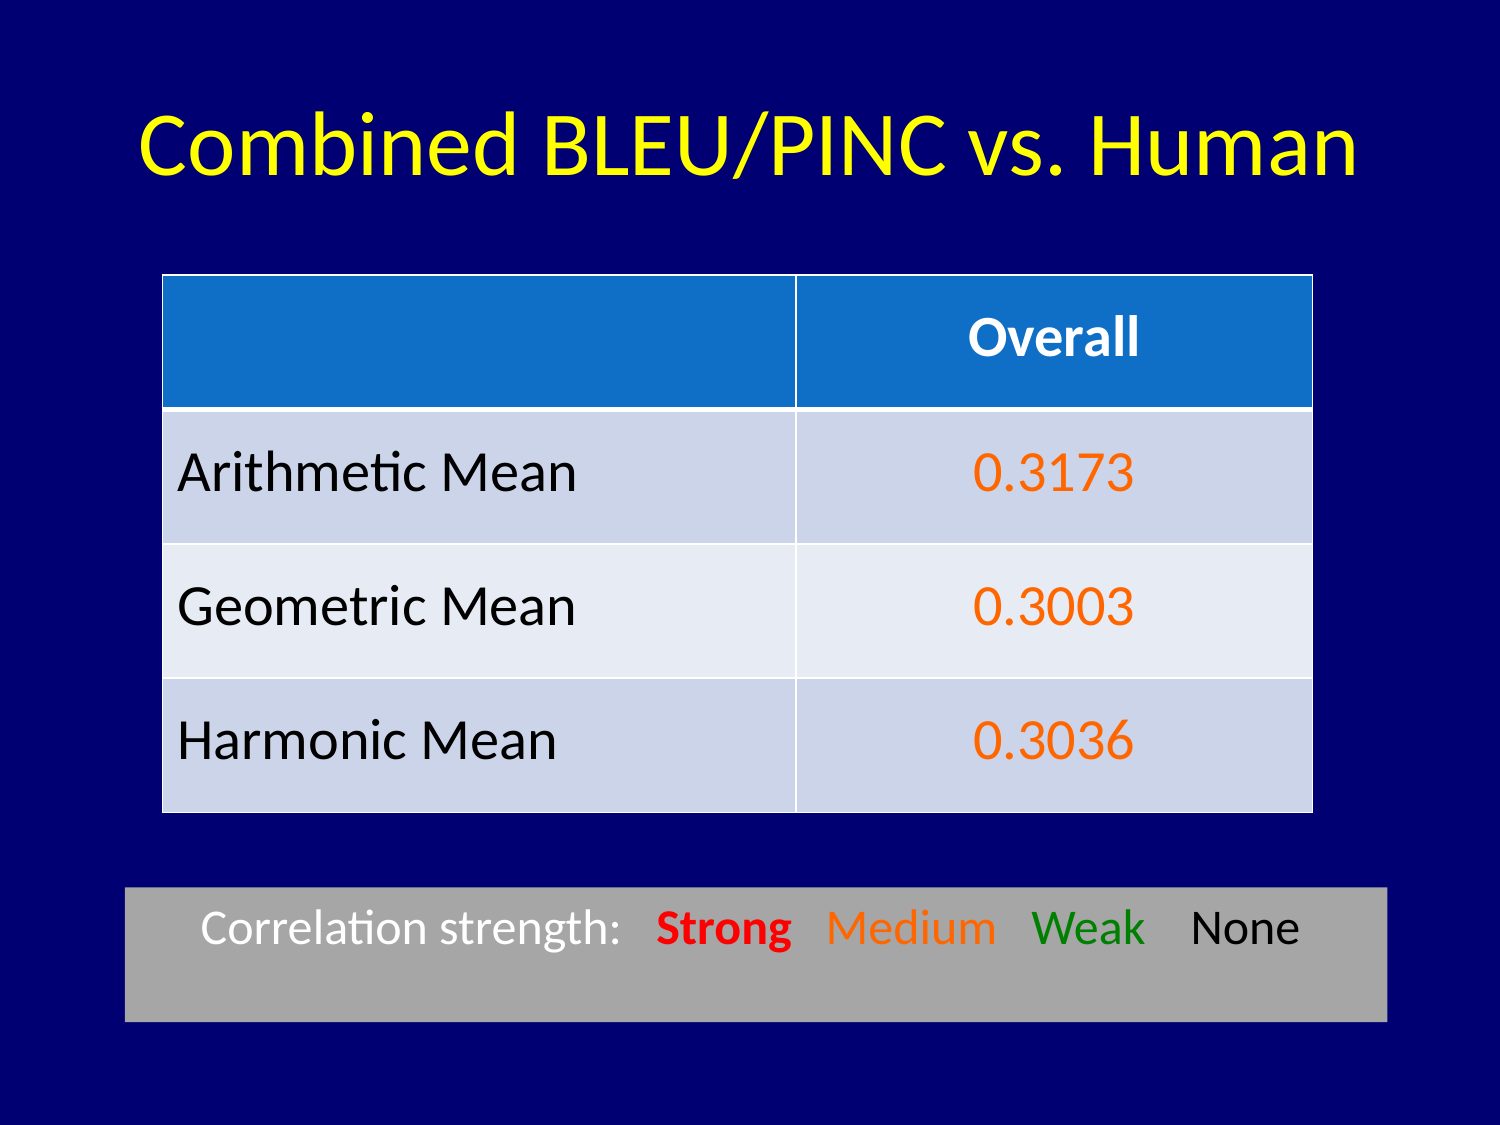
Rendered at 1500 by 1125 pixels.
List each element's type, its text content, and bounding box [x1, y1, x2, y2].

table_header Overall [797, 276, 1312, 407]
text_box Correlation strength: Strong Medium Weak None [124, 887, 1388, 1023]
table_cell Geometric Mean [163, 545, 795, 677]
table_header [163, 276, 795, 407]
table_cell Harmonic Mean [163, 679, 795, 812]
table_cell Arithmetic Mean [163, 412, 795, 543]
title Combined BLEU/PINC vs. Human [75, 45, 1425, 233]
table_cell 0.3036 [797, 679, 1312, 812]
table_cell 0.3173 [797, 412, 1312, 543]
table_cell 0.3003 [797, 545, 1312, 677]
